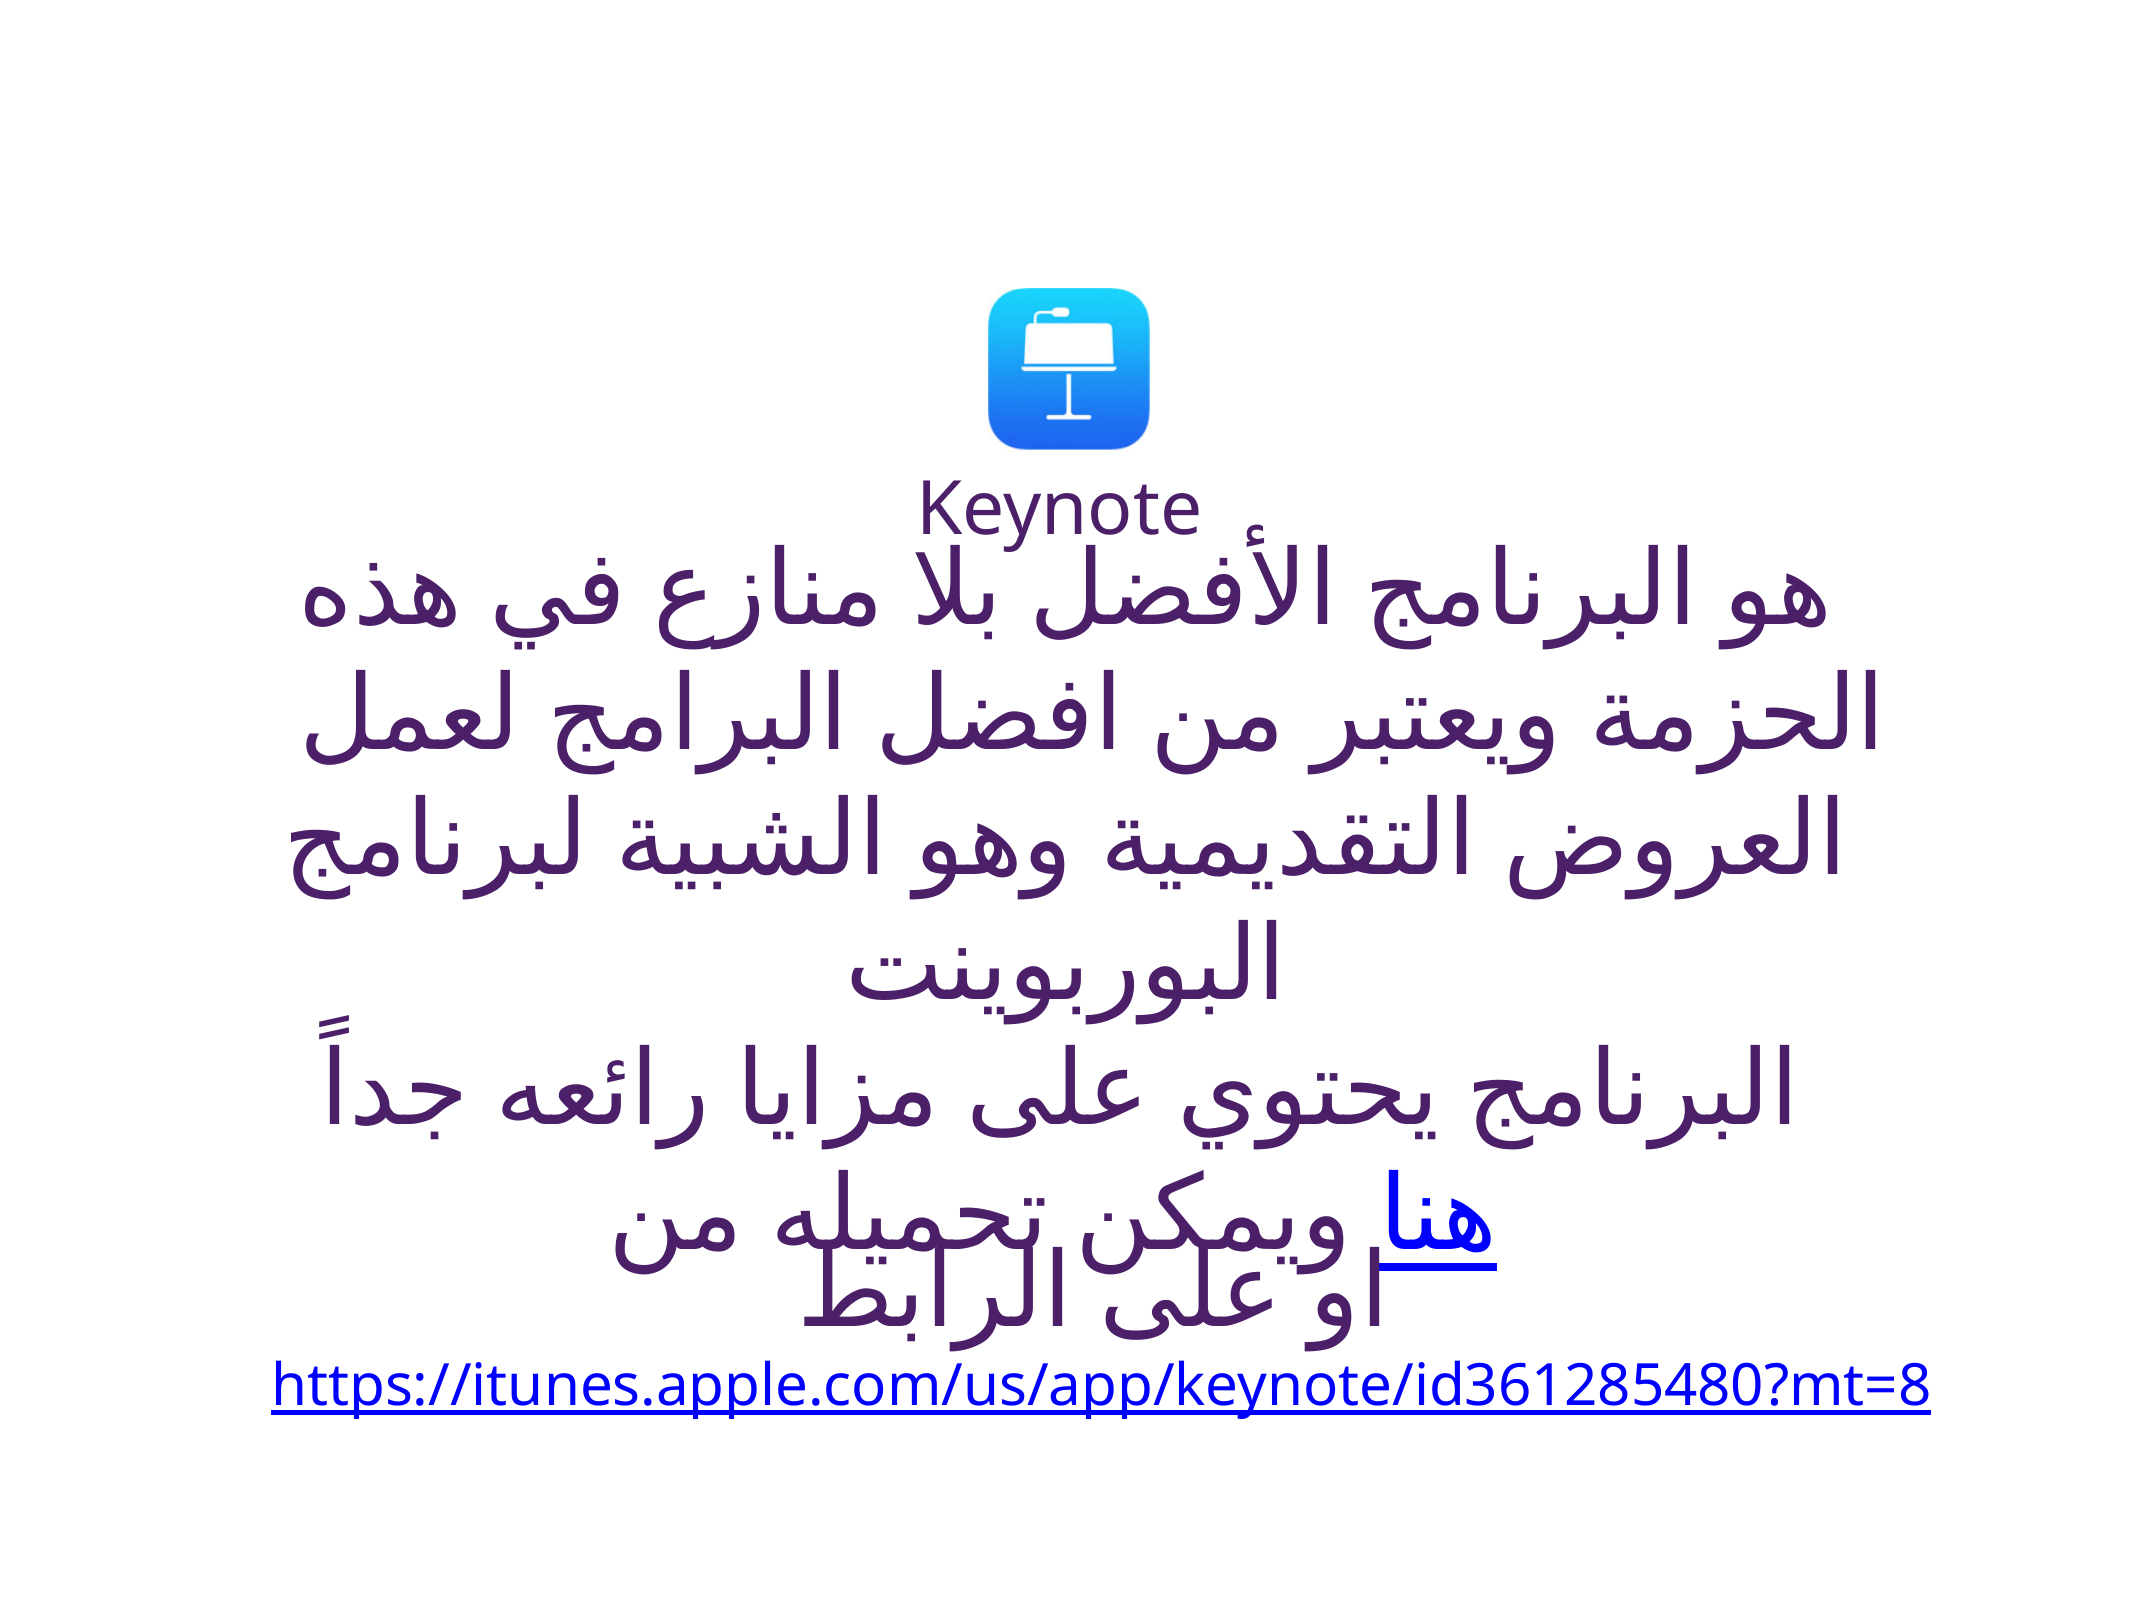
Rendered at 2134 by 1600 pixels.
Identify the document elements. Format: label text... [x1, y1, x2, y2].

text_box Keynote [907, 451, 1231, 558]
text_box هو البرنامج الأفضل بلا منازع في هذه الحزمة ويعتبر من افضل البرامج لعمل العروض التقديمية وهو الشبية لبرنامج البوربوينت البرنامج يحتوي على مزايا رائعه جداً ويمكن تحميله من هنا [211, 558, 1922, 1244]
text_box او على الرابط https://itunes.apple.com/us/app/keynote/id361285480?mt=8 [247, 1214, 1940, 1435]
picture [987, 288, 1152, 453]
